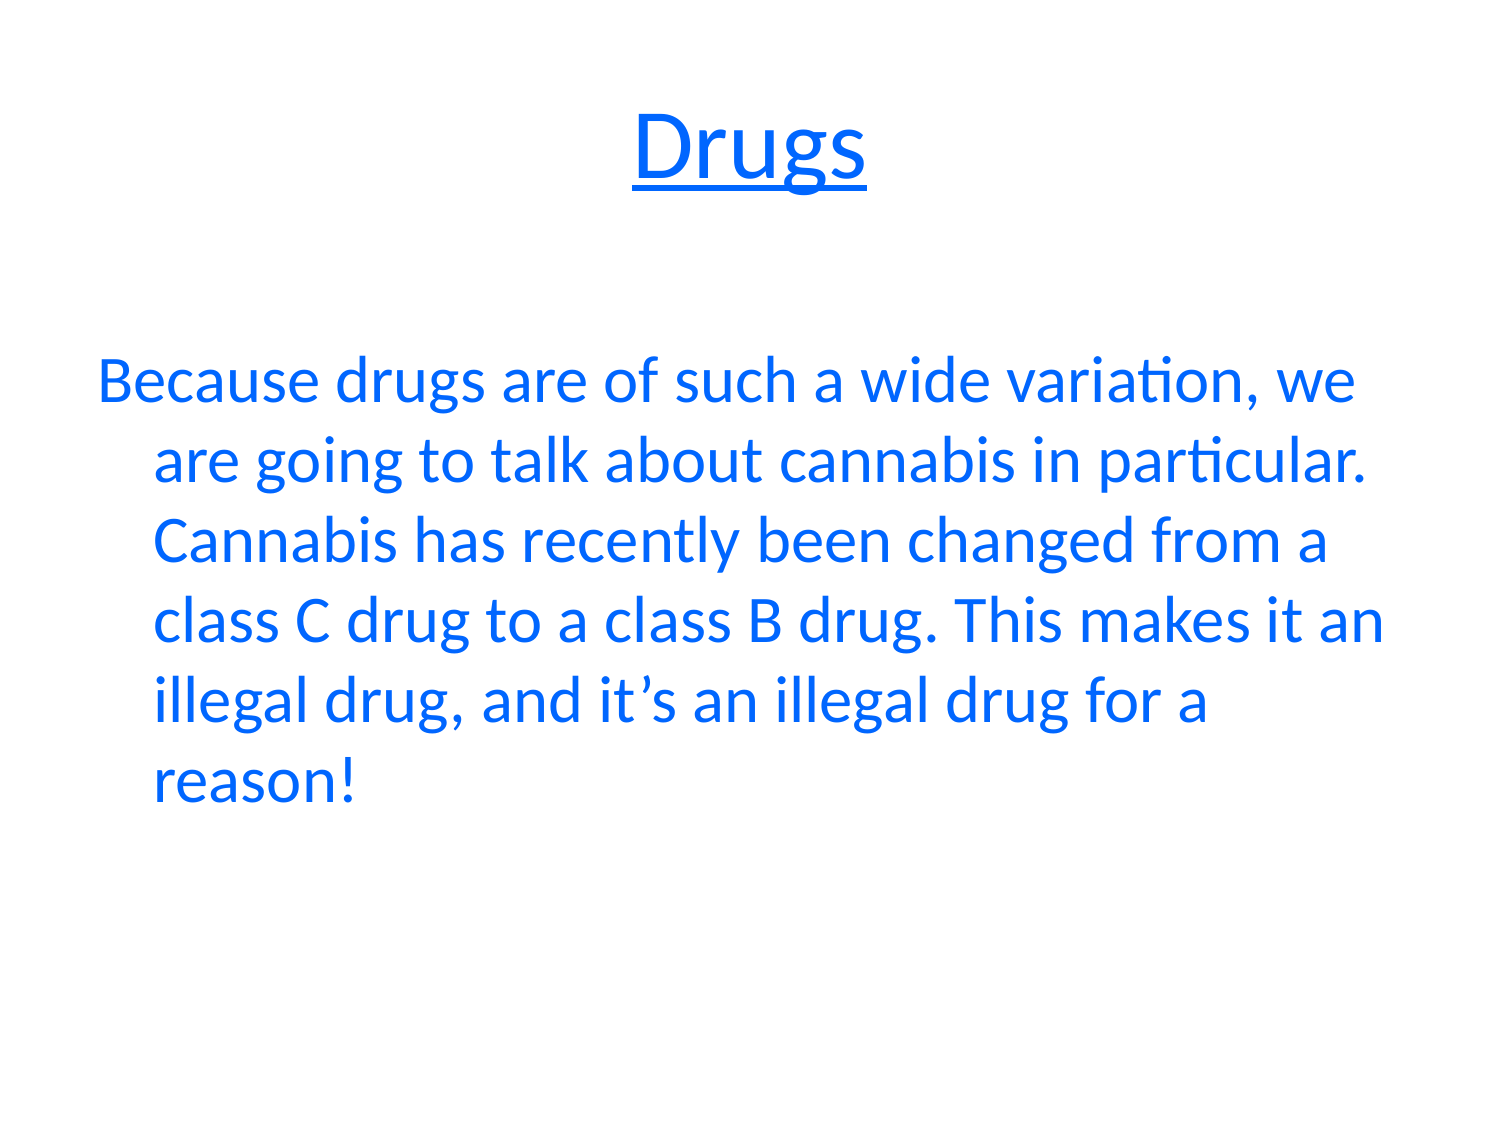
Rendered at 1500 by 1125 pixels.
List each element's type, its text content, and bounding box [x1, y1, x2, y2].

title Drugs [74, 44, 1426, 233]
list Because drugs are of such a wide variation, we are going to talk about cannabis in particular. Cannabis has recently been changed from a class C drug to a class B drug. This makes it an illegal drug, and it’s an illegal drug for a reason! [81, 327, 1433, 1071]
